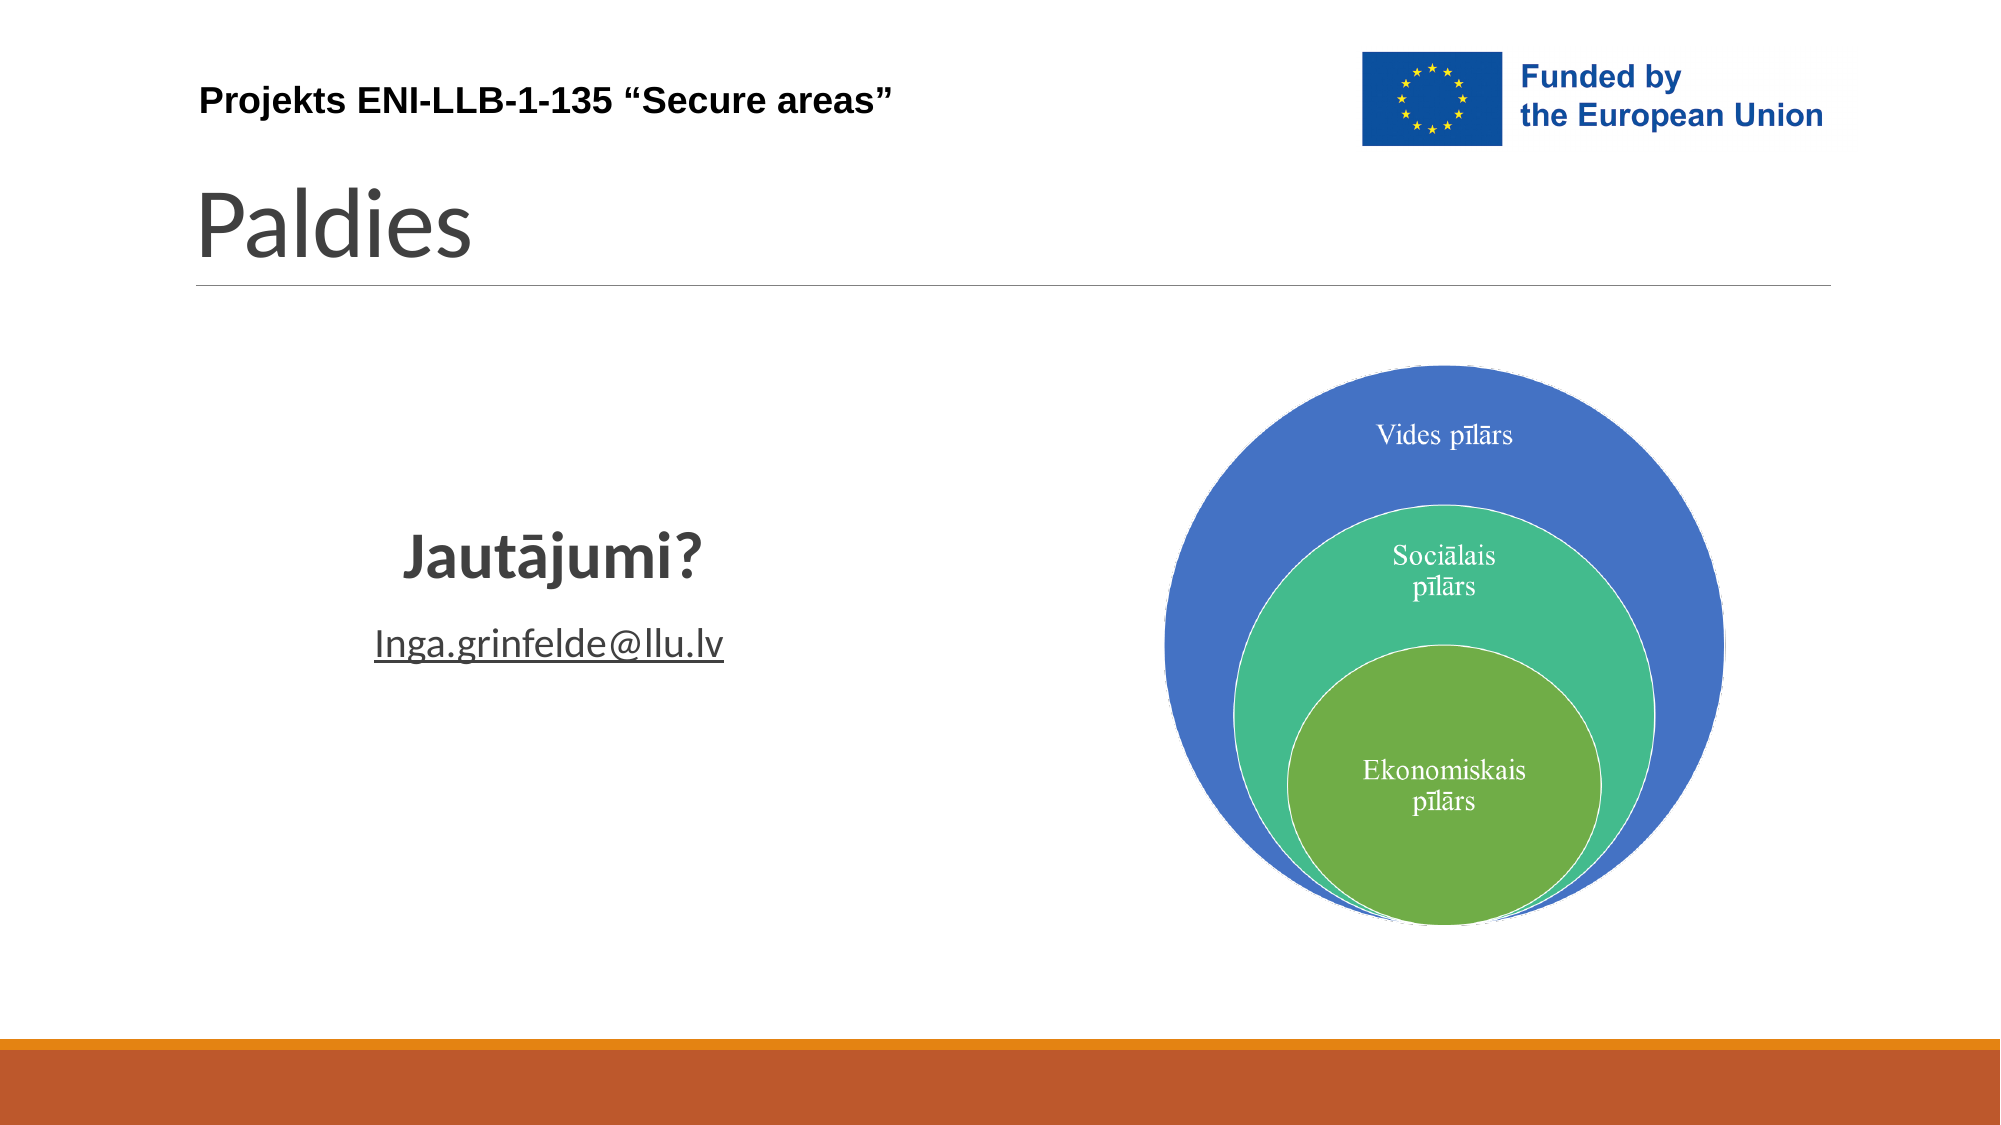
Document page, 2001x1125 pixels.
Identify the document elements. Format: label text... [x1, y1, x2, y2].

picture [1356, 46, 1859, 153]
picture [912, 363, 1977, 927]
list Jautājumi? Inga.grinfelde@llu.lv [180, 302, 913, 963]
text_box Projekts ENI-LLB-1-135 “Secure areas” [184, 69, 909, 129]
title Paldies [180, 47, 1830, 285]
